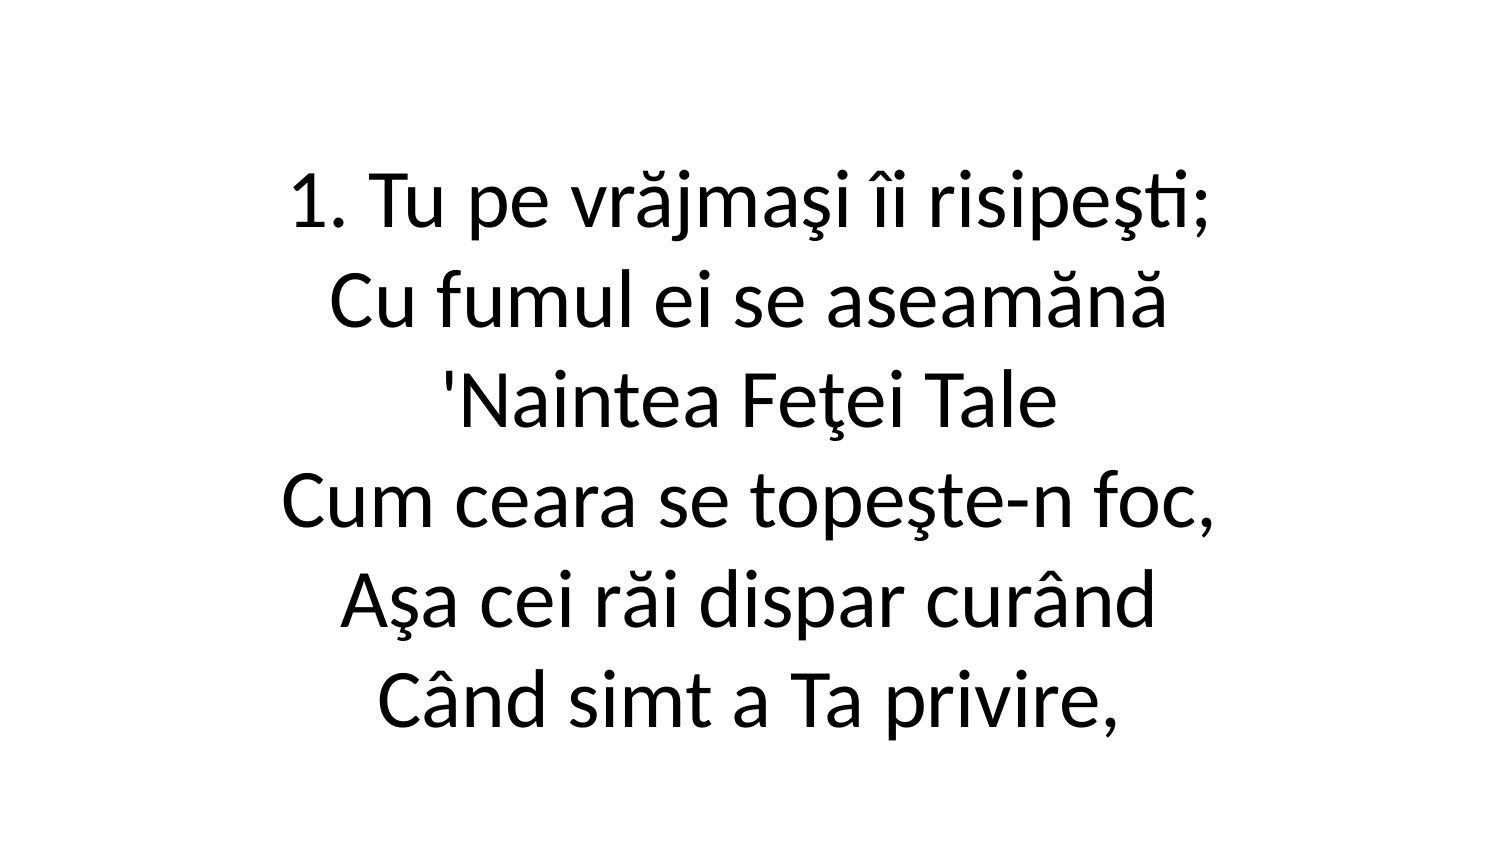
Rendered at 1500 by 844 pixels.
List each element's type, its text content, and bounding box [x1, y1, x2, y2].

text_box 1. Tu pe vrăjmaşi îi risipeşti; Cu fumul ei se aseamănă 'Naintea Feţei Tale Cum ceara se topeşte-n foc, Aşa cei răi dispar curând Când simt a Ta privire, [266, 92, 1234, 752]
